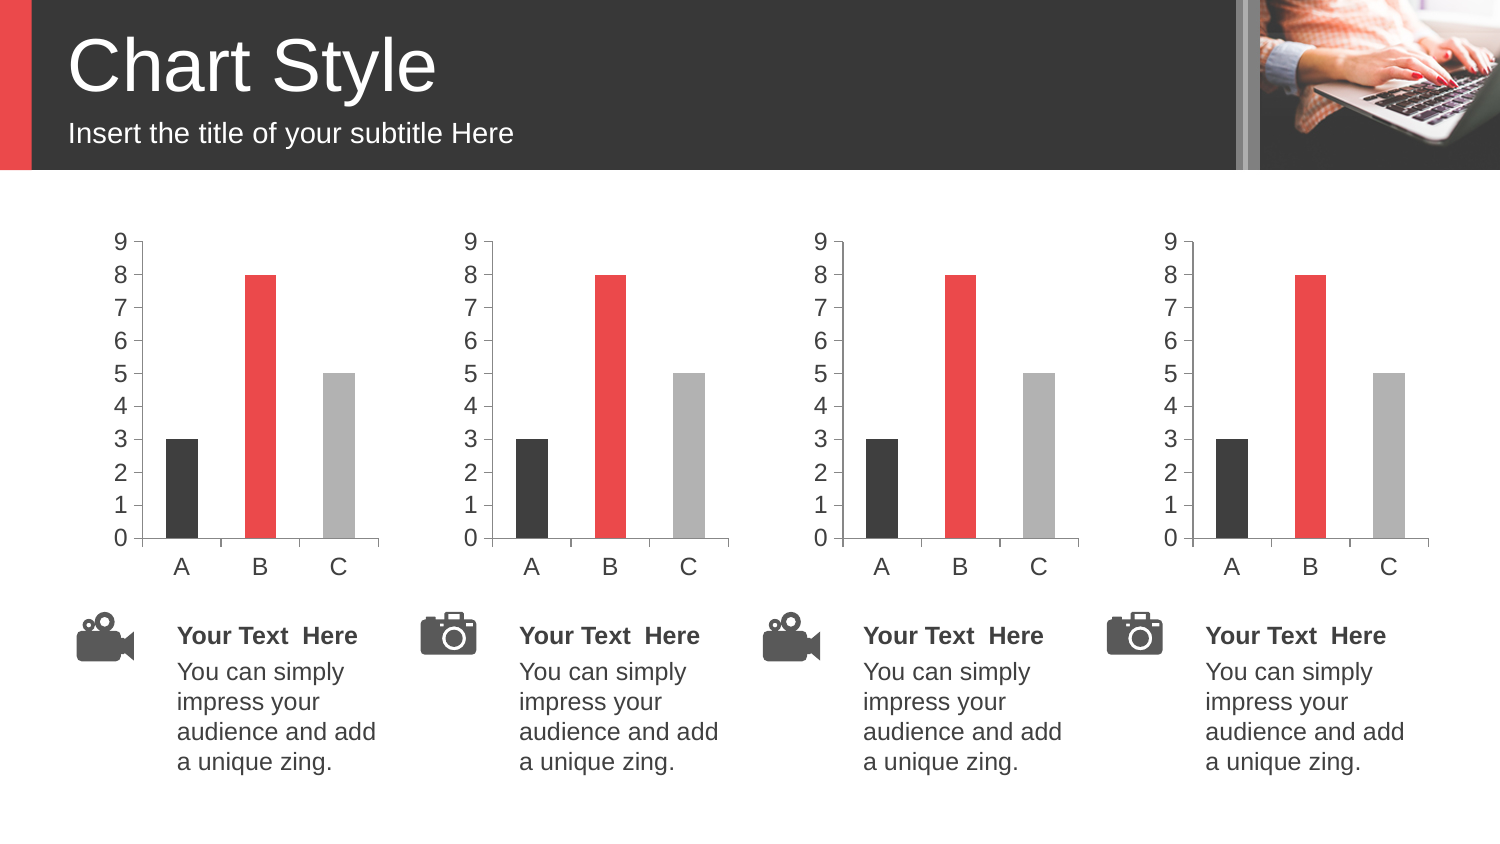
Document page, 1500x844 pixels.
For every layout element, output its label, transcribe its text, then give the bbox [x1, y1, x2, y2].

text_box [760, 609, 823, 664]
list Chart Style [53, 13, 1235, 108]
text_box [504, 611, 736, 784]
text_box [74, 609, 137, 664]
chart [1158, 220, 1435, 588]
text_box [161, 611, 393, 784]
list Insert the title of your subtitle Here [53, 108, 1235, 156]
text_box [1190, 611, 1422, 784]
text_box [848, 611, 1079, 784]
text_box [1104, 609, 1165, 657]
chart [458, 220, 735, 588]
text_box [418, 609, 479, 657]
picture [0, 0, 1500, 844]
chart [107, 220, 385, 588]
chart [808, 220, 1085, 588]
